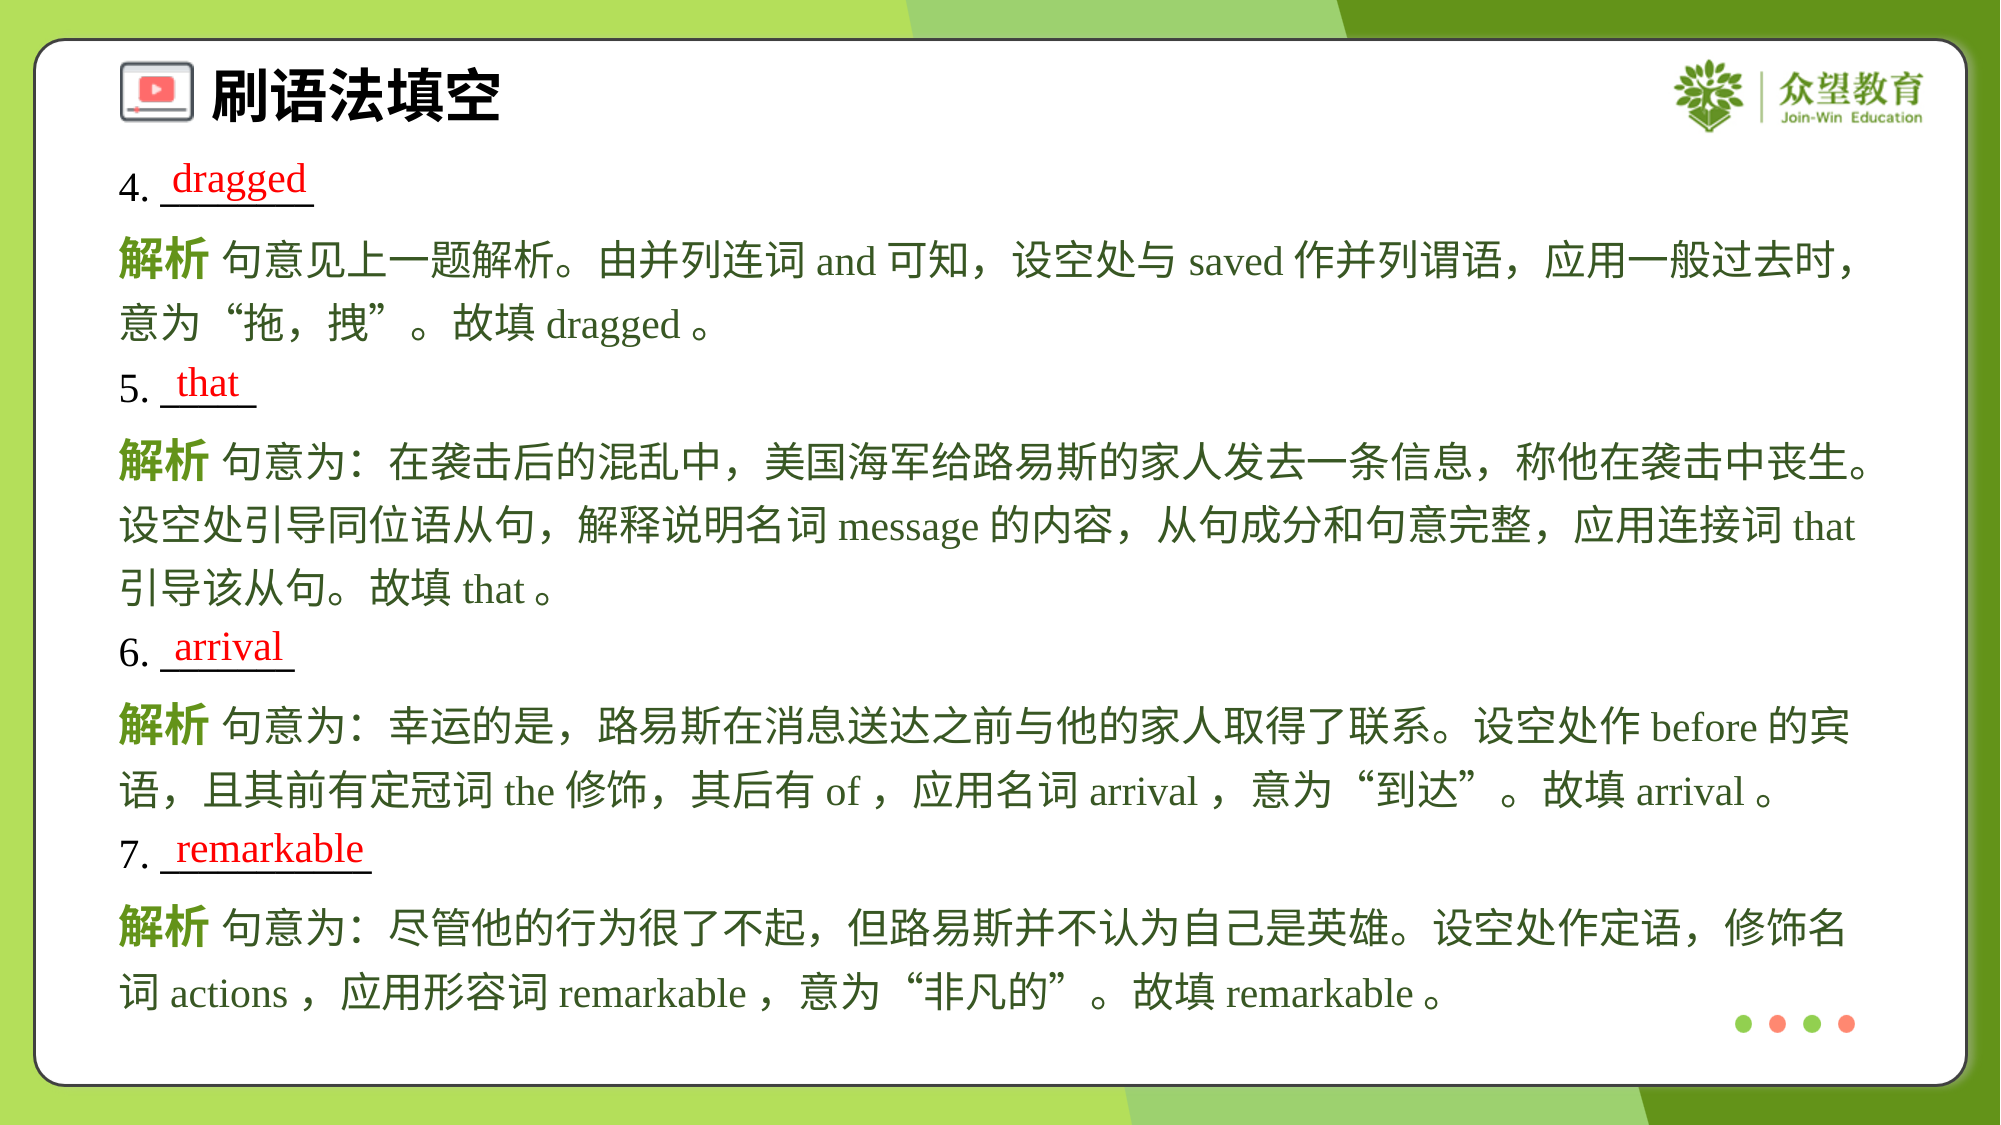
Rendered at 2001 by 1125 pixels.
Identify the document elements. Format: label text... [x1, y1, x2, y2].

text_box 解析 句意为：在袭击后的混乱中，美国海军给路易斯的家人发去一条信息，称他在袭击中丧生。设空处引导同位语从句，解释说明名词message的内容，从句成分和句意完整，应用连接词that引导该从句。故填that。 [118, 417, 1883, 607]
text_box 5. _____ [118, 348, 1883, 406]
text_box 4. ________ [118, 146, 1883, 204]
picture [0, 0, 2000, 1125]
text_box 解析 句意见上一题解析。由并列连词and可知，设空处与saved作并列谓语，应用一般过去时，意为“拖，拽”。故填dragged。 [118, 215, 1883, 343]
text_box 6. _______ [118, 612, 1883, 670]
text_box remarkable [172, 808, 369, 867]
text_box dragged [167, 138, 312, 197]
text_box that [172, 342, 244, 400]
text_box 7. ___________ [118, 814, 1883, 872]
text_box arrival [170, 606, 288, 665]
text_box 解析 句意为：尽管他的行为很了不起，但路易斯并不认为自己是英雄。设空处作定语，修饰名词actions，应用形容词remarkable，意为“非凡的”。故填remarkable。 [118, 884, 1883, 1011]
text_box 解析 句意为：幸运的是，路易斯在消息送达之前与他的家人取得了联系。设空处作before的宾语，且其前有定冠词the修饰，其后有of，应用名词arrival，意为“到达”。故填arrival。 [118, 682, 1883, 809]
